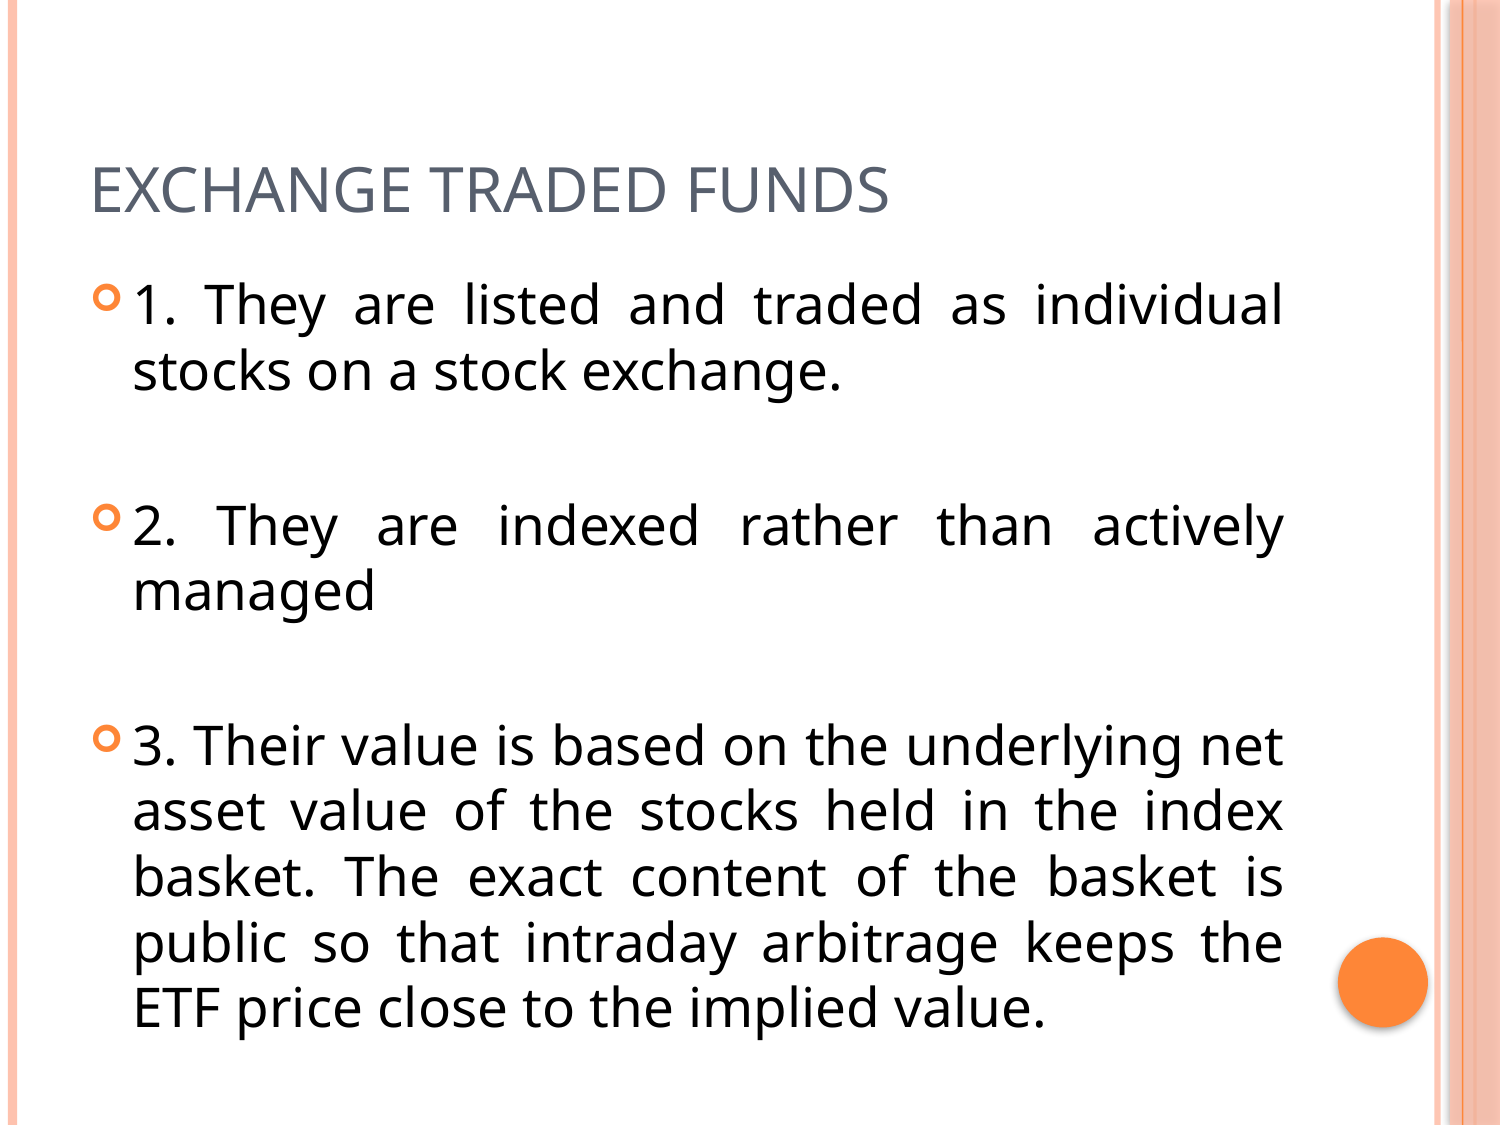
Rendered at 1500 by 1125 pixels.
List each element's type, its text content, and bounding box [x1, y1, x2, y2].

list 1. They are listed and traded as individual stocks on a stock exchange. 2. They are indexed rather than actively managed 3. Their value is based on the underlying net asset value of the stocks held in the index basket. The exact content of the basket is public so that intraday arbitrage keeps the ETF price close to the implied value. [75, 262, 1300, 1062]
title Exchange traded funds [75, 45, 1300, 233]
